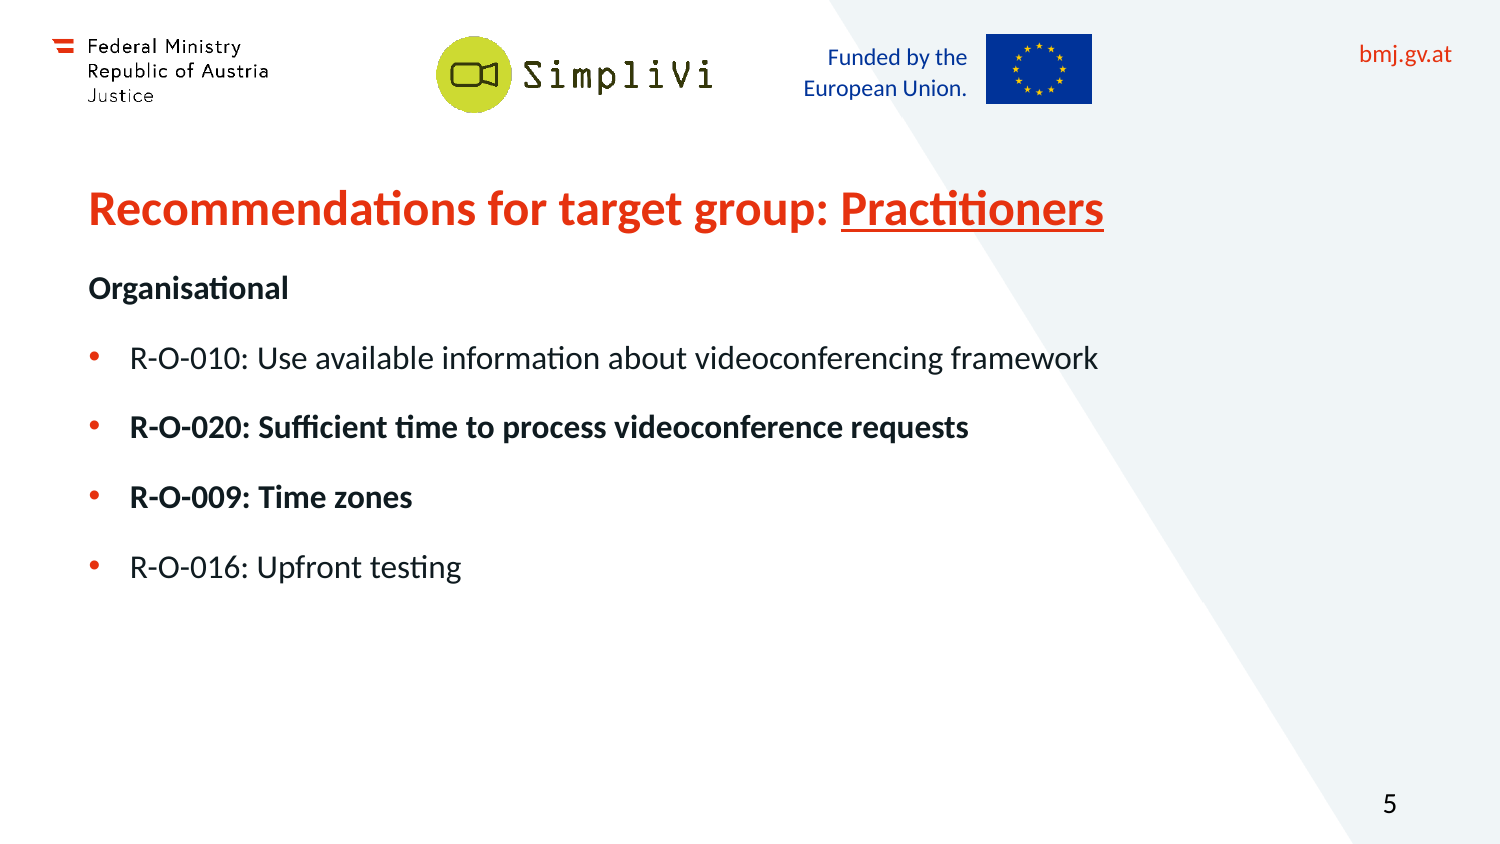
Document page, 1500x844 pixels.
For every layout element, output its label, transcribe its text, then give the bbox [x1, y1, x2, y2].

picture [0, 0, 1500, 844]
list Organisational R-O-010: Use available information about videoconferencing framework R-O-020: Sufficient time to process videoconference requests R-O-009: Time zones R-O-016: Upfront testing [88, 266, 1398, 756]
slide_number 5 [1263, 785, 1398, 819]
title Recommendations for target group: Practitioners [88, 173, 1398, 266]
